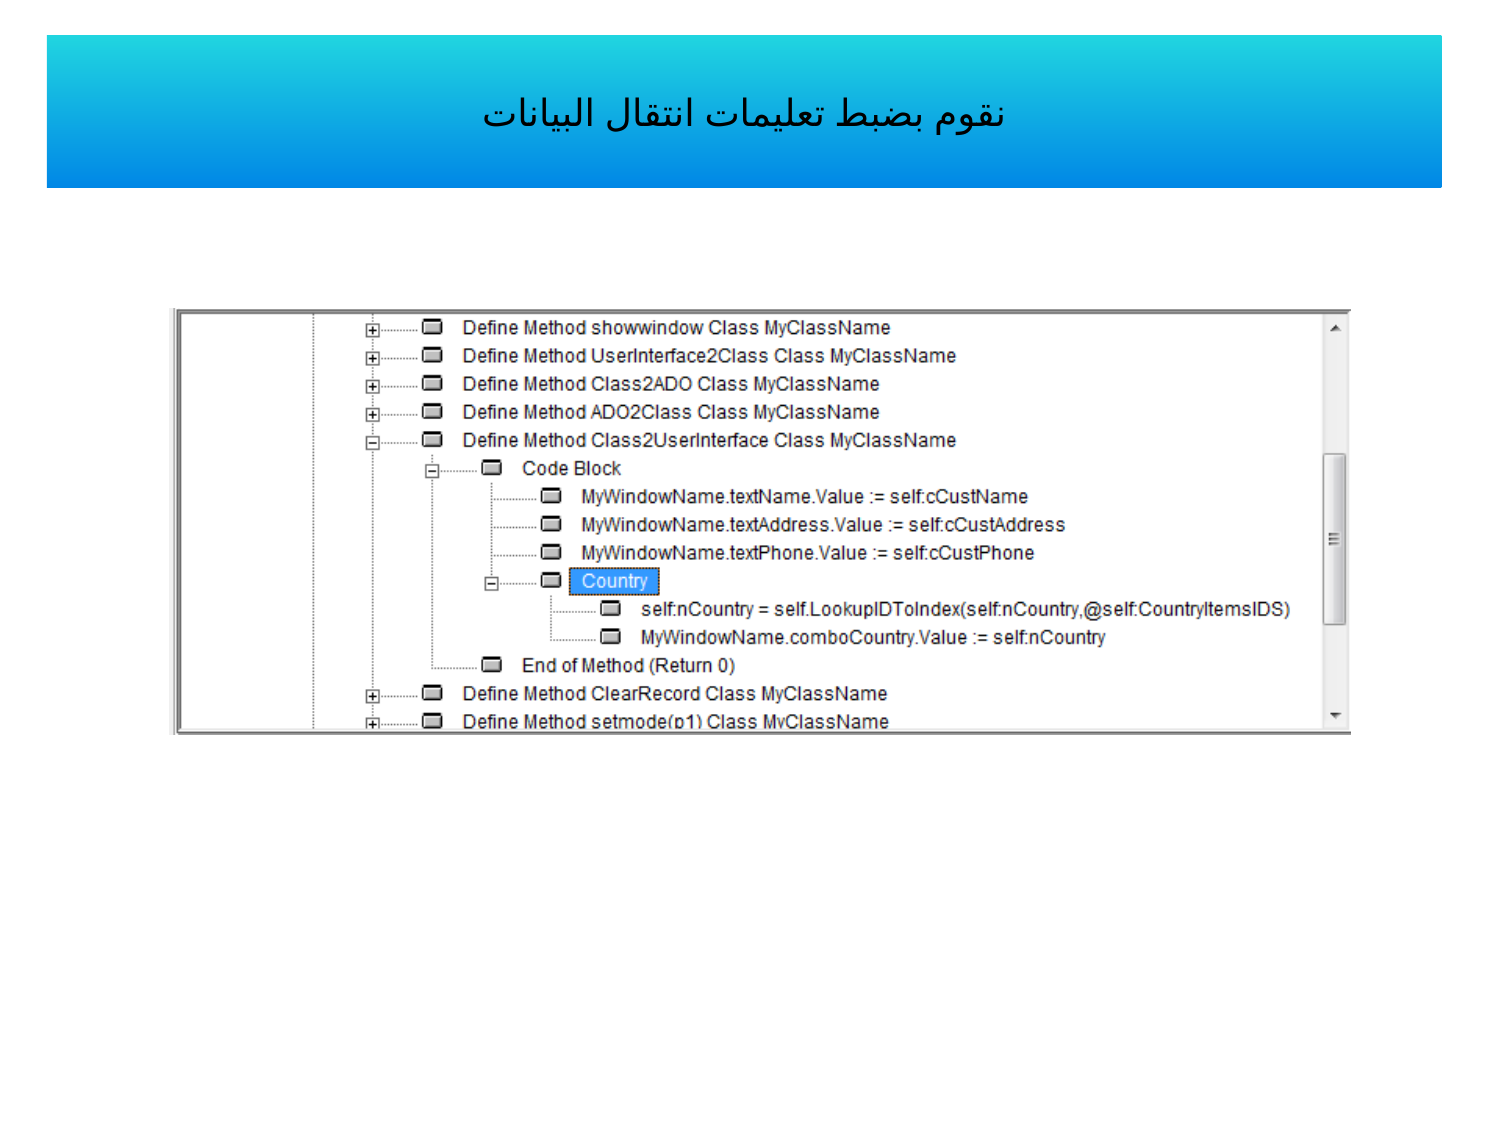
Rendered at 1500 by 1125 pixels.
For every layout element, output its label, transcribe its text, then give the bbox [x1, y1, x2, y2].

picture [169, 307, 1351, 735]
title نقوم بضبط تعليمات انتقال البيانات [46, 35, 1442, 188]
